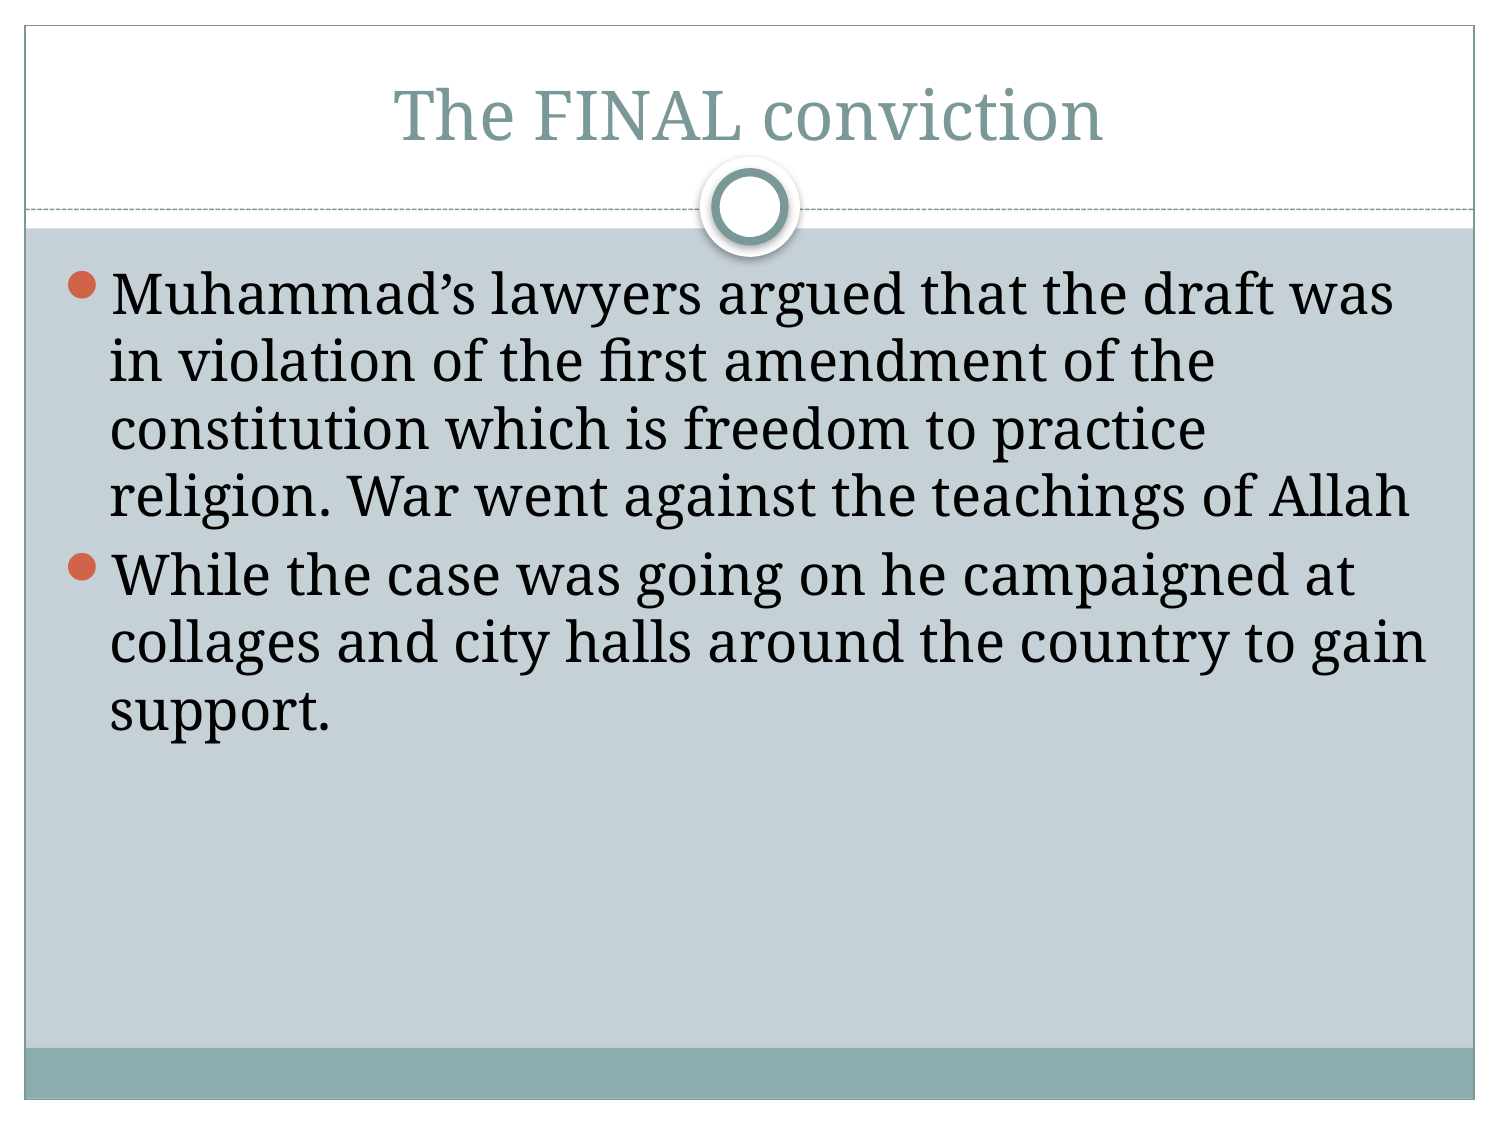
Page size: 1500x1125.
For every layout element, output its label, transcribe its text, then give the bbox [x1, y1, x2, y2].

title The FINAL conviction [49, 37, 1450, 162]
list Muhammad’s lawyers argued that the draft was in violation of the first amendment of the constitution which is freedom to practice religion. War went against the teachings of Allah While the case was going on he campaigned at collages and city halls around the country to gain support. [49, 250, 1445, 1001]
